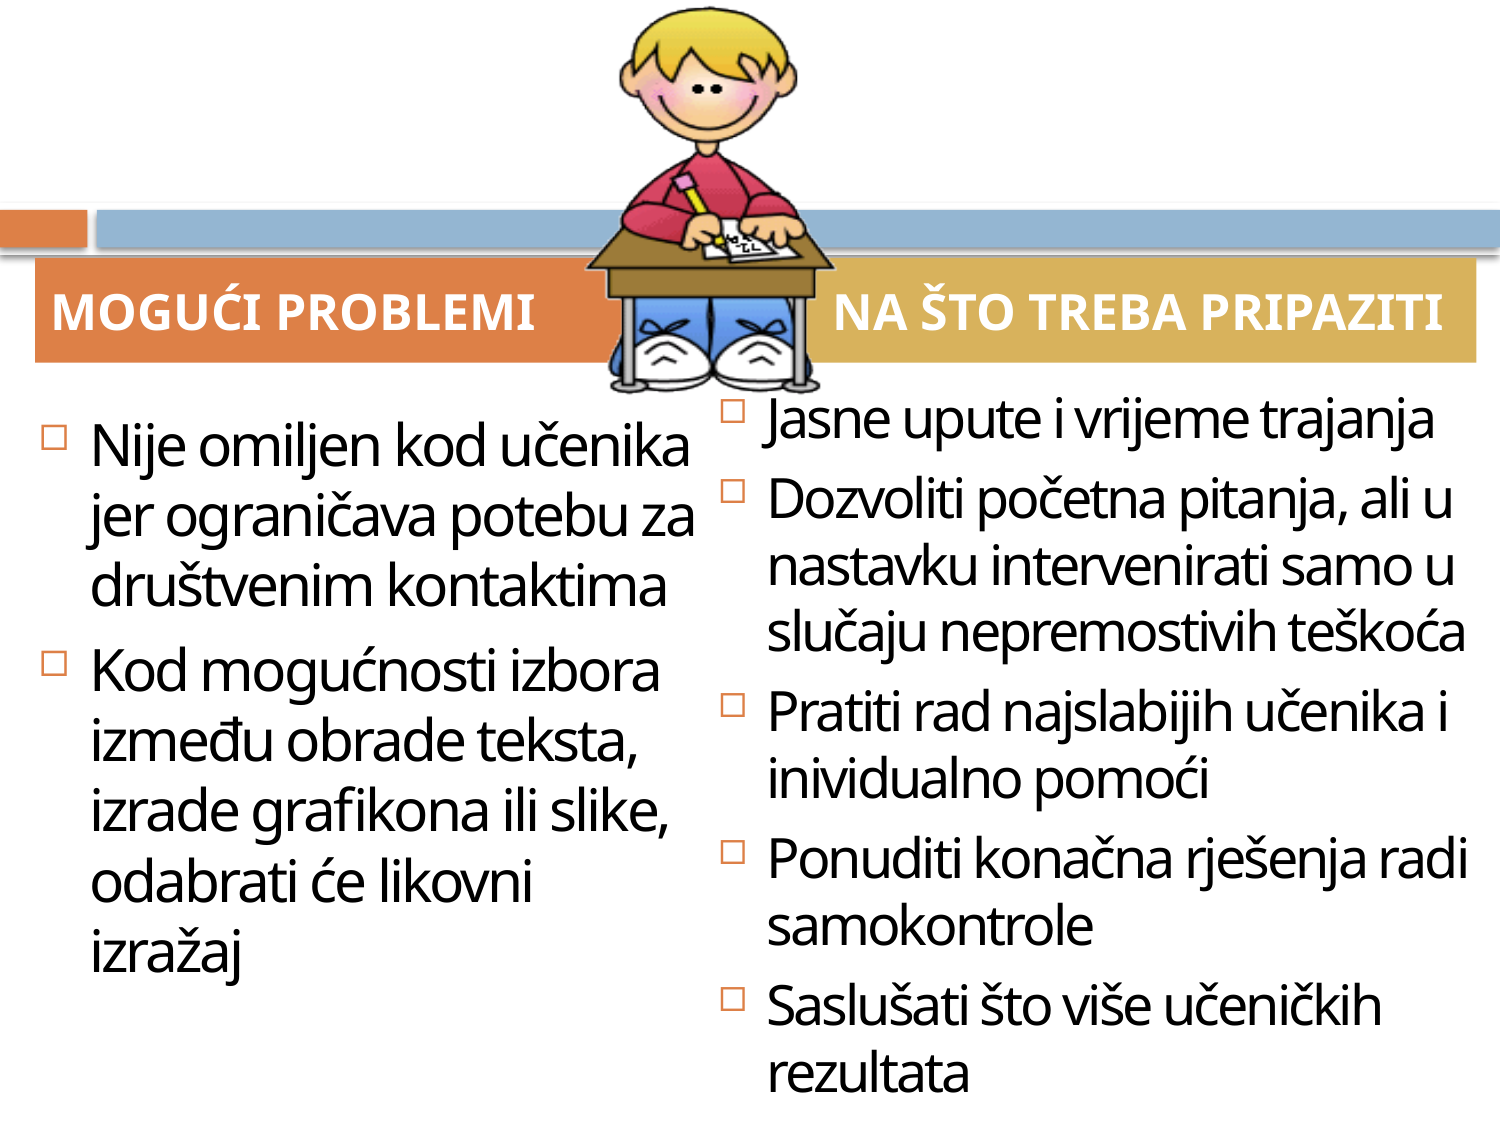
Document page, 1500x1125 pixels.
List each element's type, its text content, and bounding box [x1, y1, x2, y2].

list MOGUĆI PROBLEMI [34, 257, 568, 363]
list NA ŠTO TREBA PRIPAZITI [850, 257, 1477, 363]
picture [573, 0, 844, 399]
list Nije omiljen kod učenika jer ograničava potebu za društvenim kontaktima Kod mogućnosti izbora između obrade teksta, izrade grafikona ili slike, odabrati će likovni izražaj [23, 399, 702, 1067]
list Jasne upute i vrijeme trajanja Dozvoliti početna pitanja, ali u nastavku intervenirati samo u slučaju nepremostivih teškoća Pratiti rad najslabijih učenika i inividualno pomoći Ponuditi konačna rješenja radi samokontrole Saslušati što više učeničkih rezultata [702, 374, 1500, 1125]
